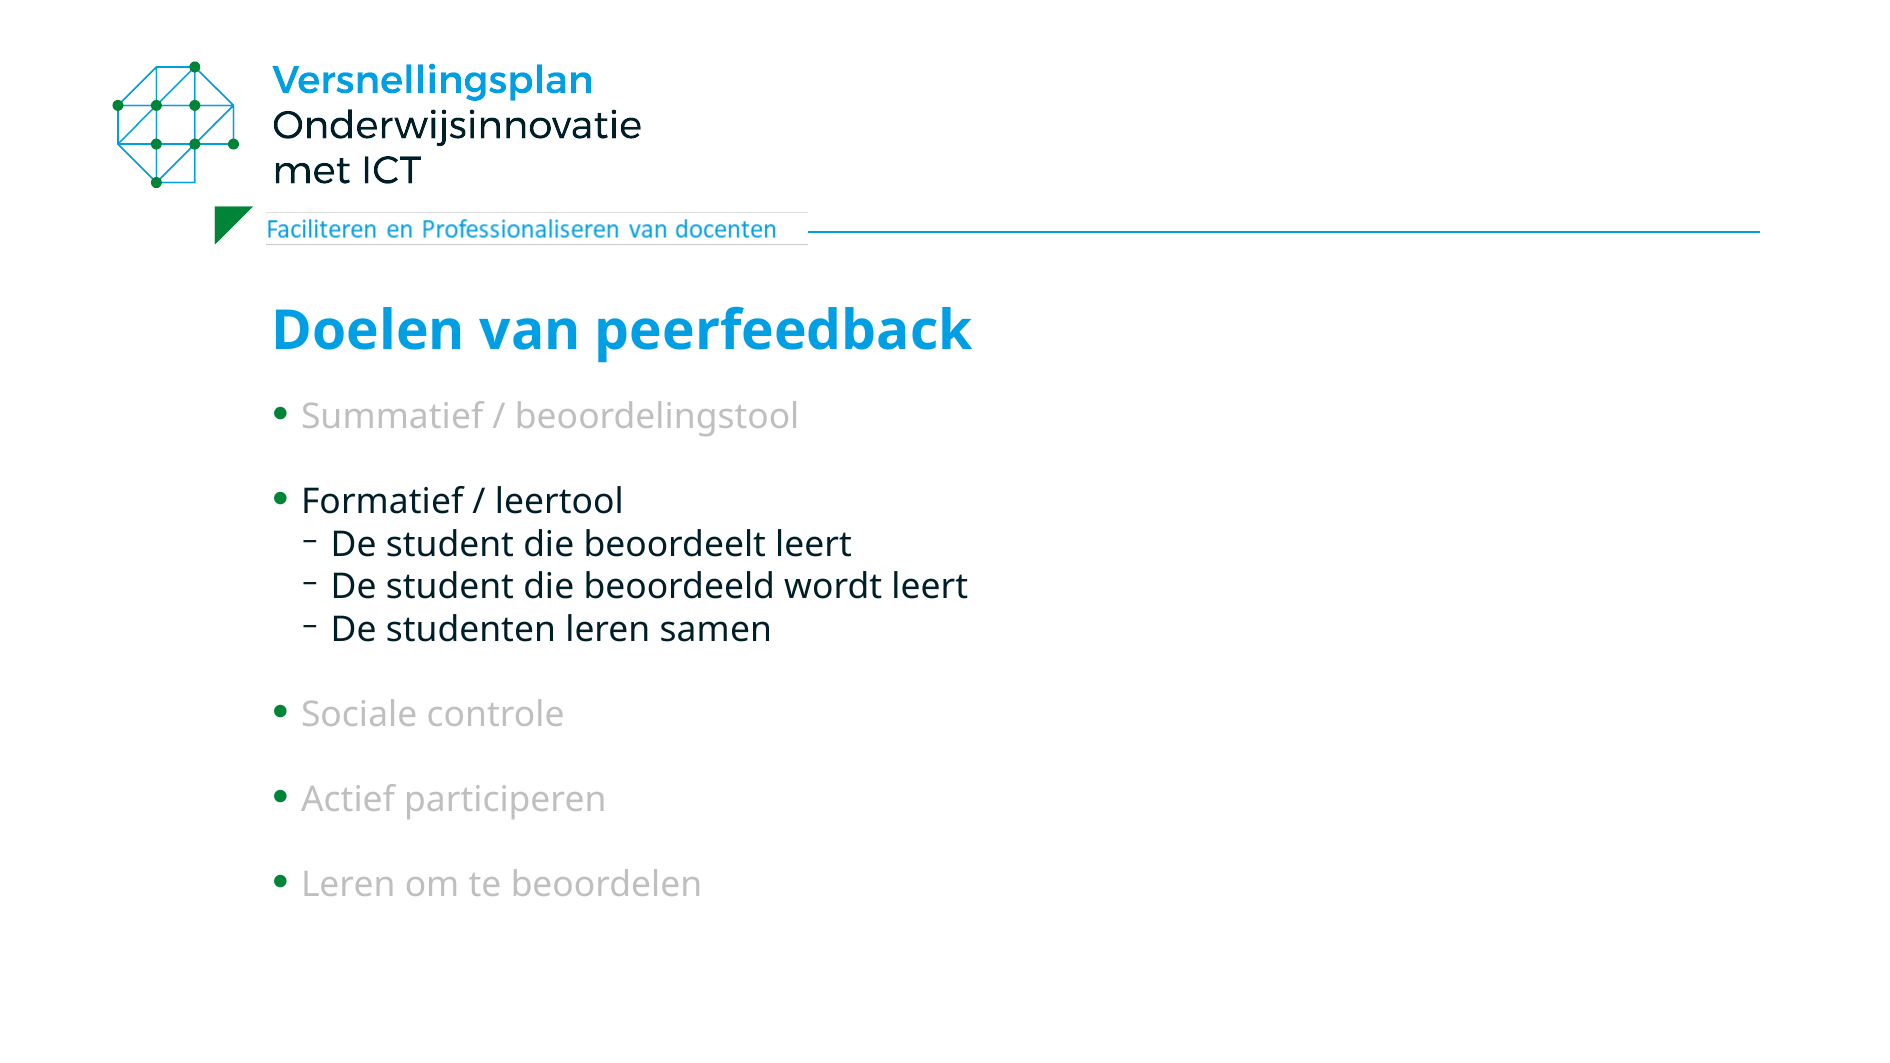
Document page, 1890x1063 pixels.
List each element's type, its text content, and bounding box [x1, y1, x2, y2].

picture [0, 0, 808, 261]
title Doelen van peerfeedback [271, 294, 1469, 356]
list Summatief / beoordelingstool Formatief / leertool De student die beoordeelt leert De student die beoordeeld wordt leert De studenten leren samen Sociale controle Actief participeren Leren om te beoordelen [271, 393, 1778, 1022]
